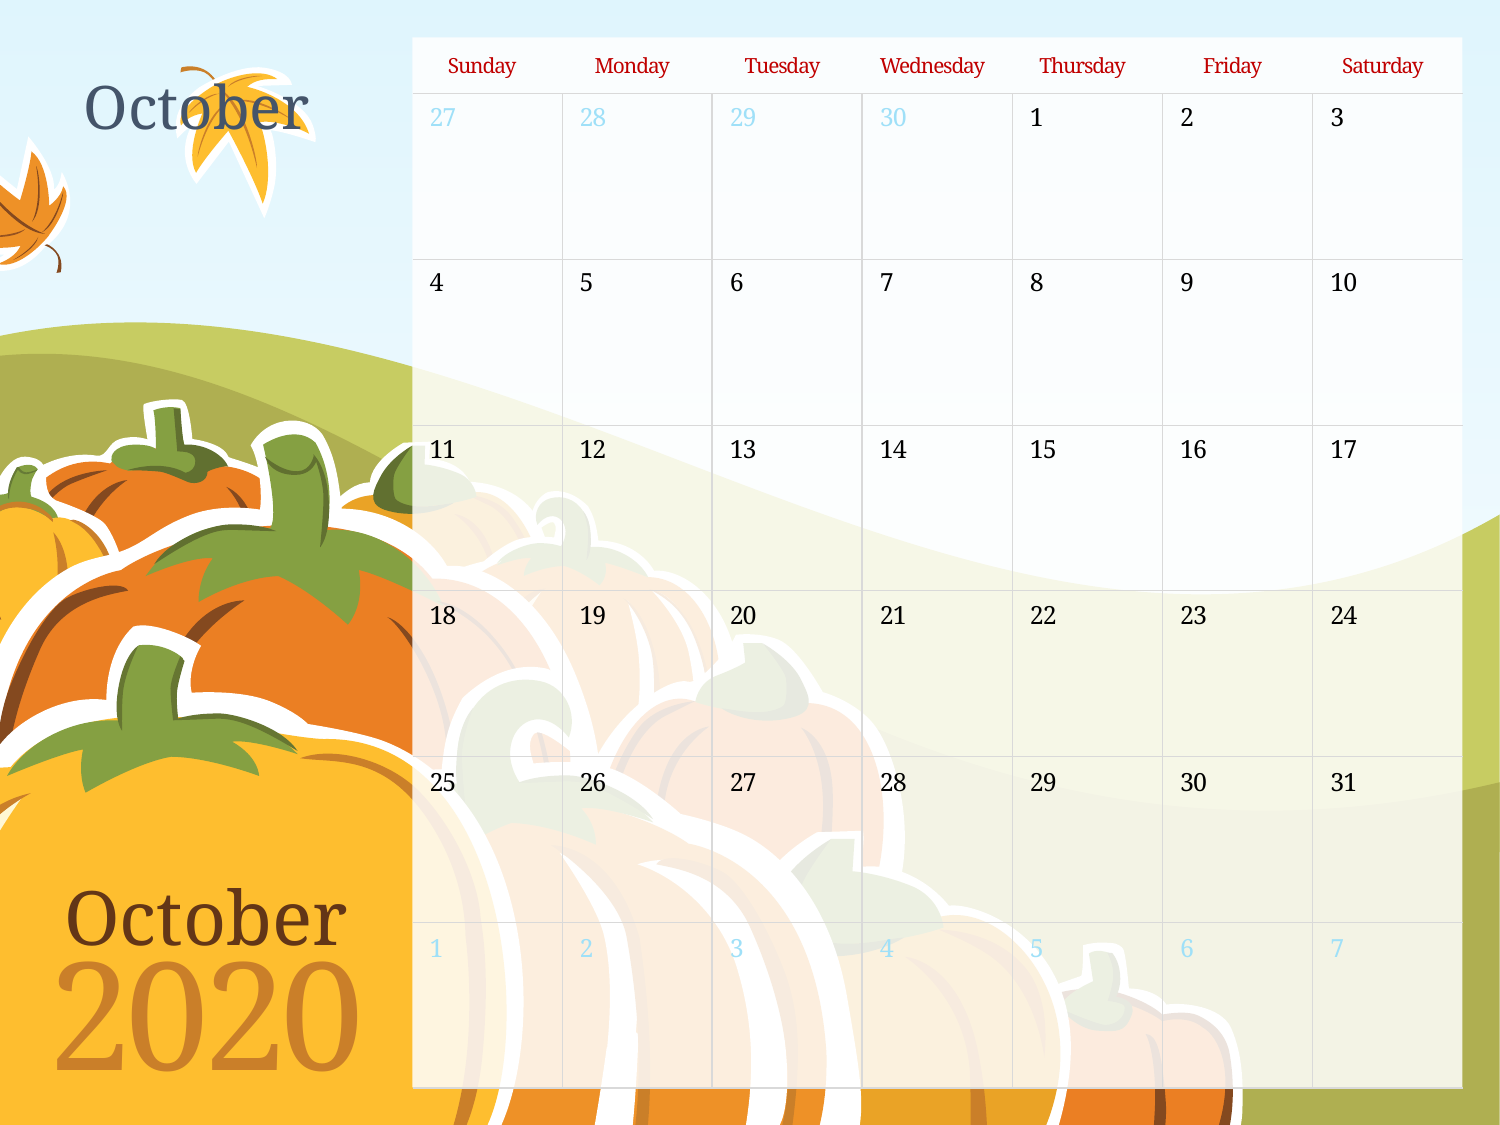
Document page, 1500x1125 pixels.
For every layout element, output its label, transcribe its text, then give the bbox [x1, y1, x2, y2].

title October [68, 70, 1450, 150]
